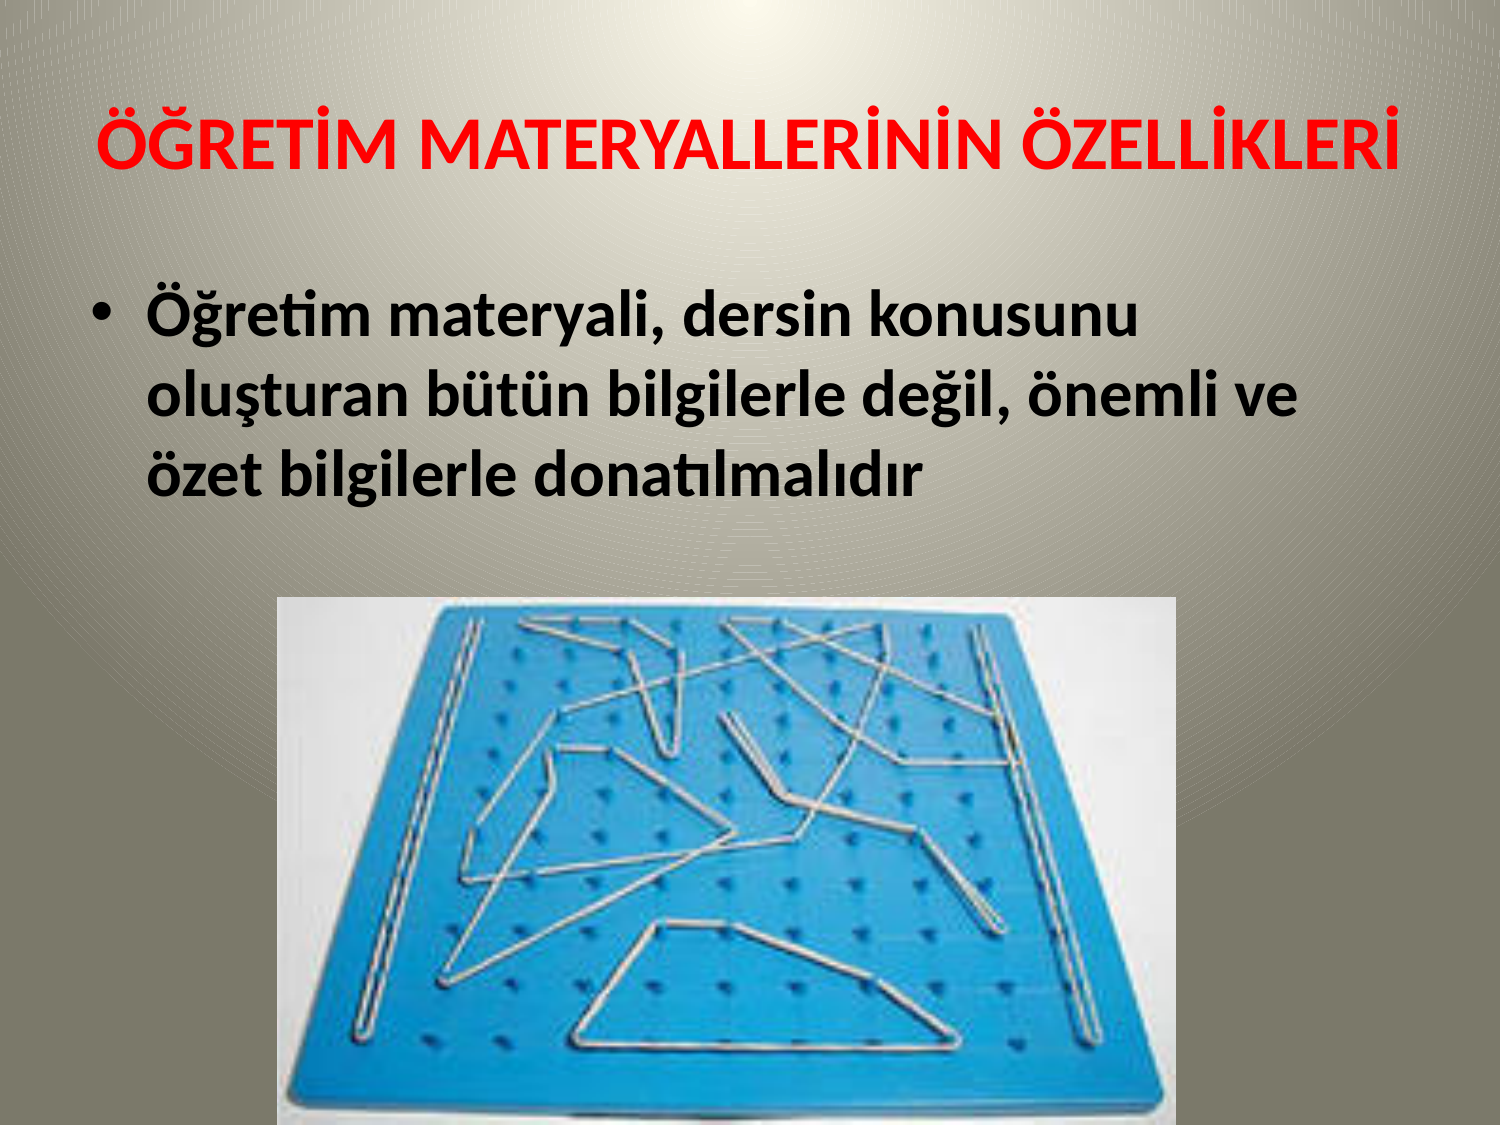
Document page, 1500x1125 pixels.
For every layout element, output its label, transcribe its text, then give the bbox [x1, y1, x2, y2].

picture [277, 597, 1176, 1125]
title ÖĞRETİM MATERYALLERİNİN ÖZELLİKLERİ [75, 45, 1425, 233]
list Öğretim materyali, dersin konusunu oluşturan bütün bilgilerle değil, önemli ve özet bilgilerle donatılmalıdır [75, 262, 1425, 1005]
